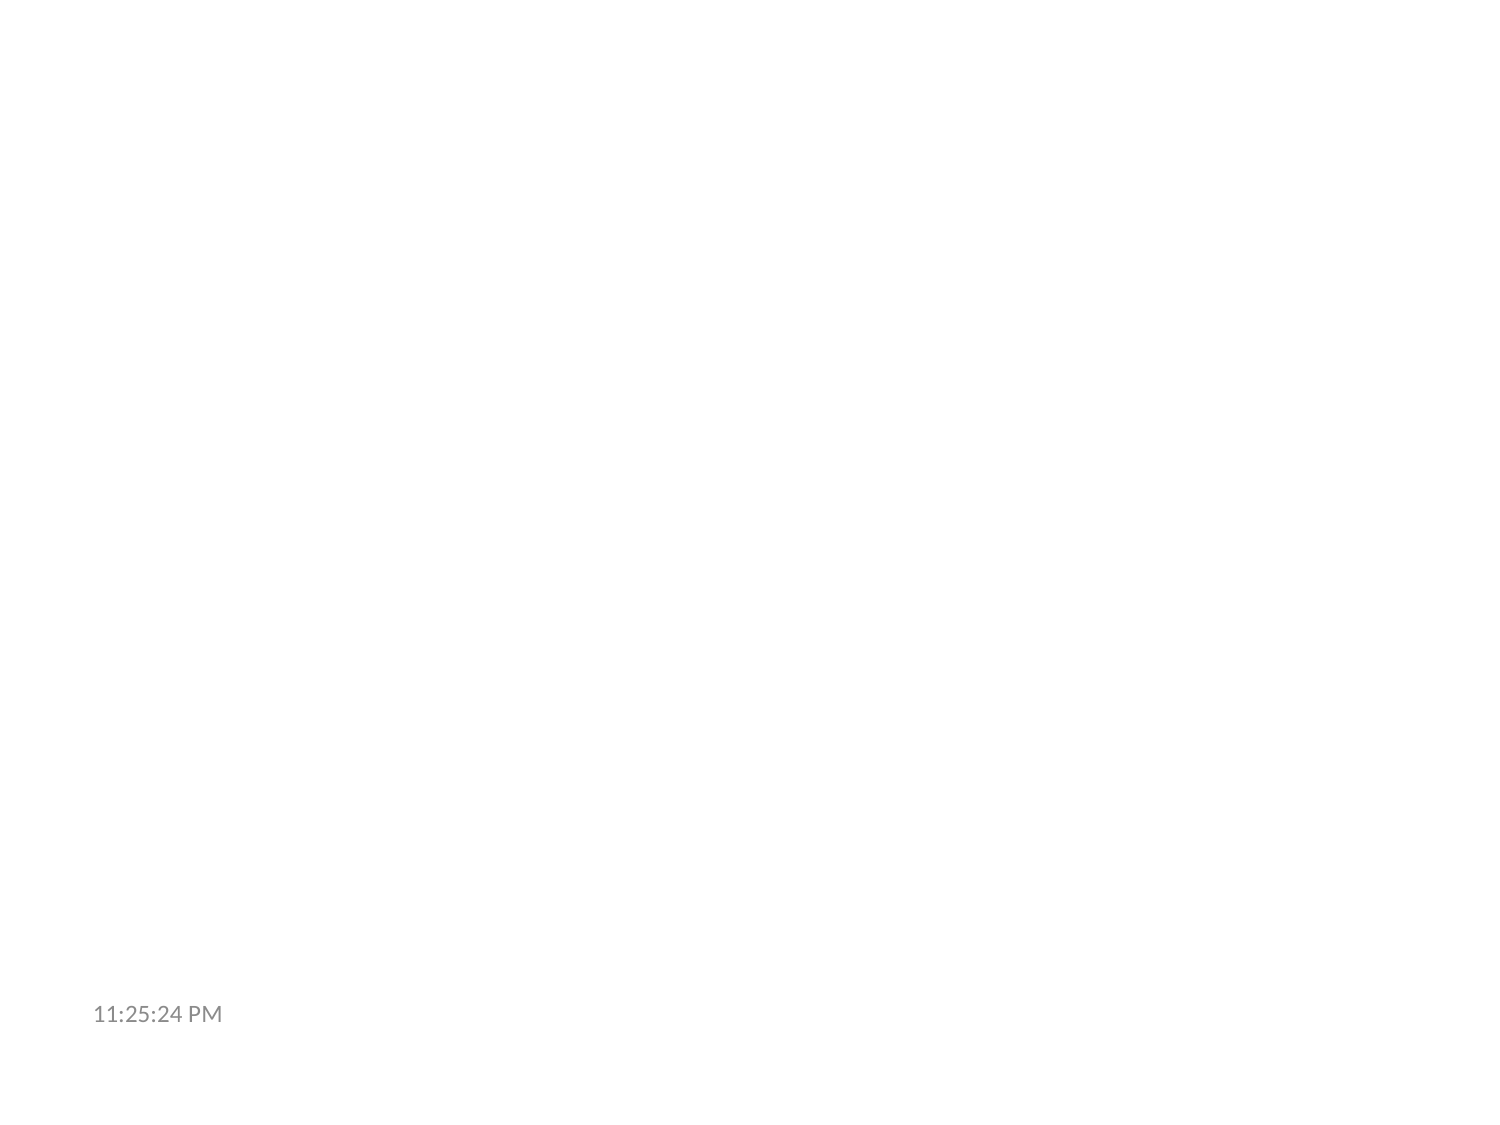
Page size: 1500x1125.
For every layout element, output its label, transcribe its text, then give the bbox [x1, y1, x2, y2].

text_box 3:35:09 PM [77, 982, 428, 1043]
